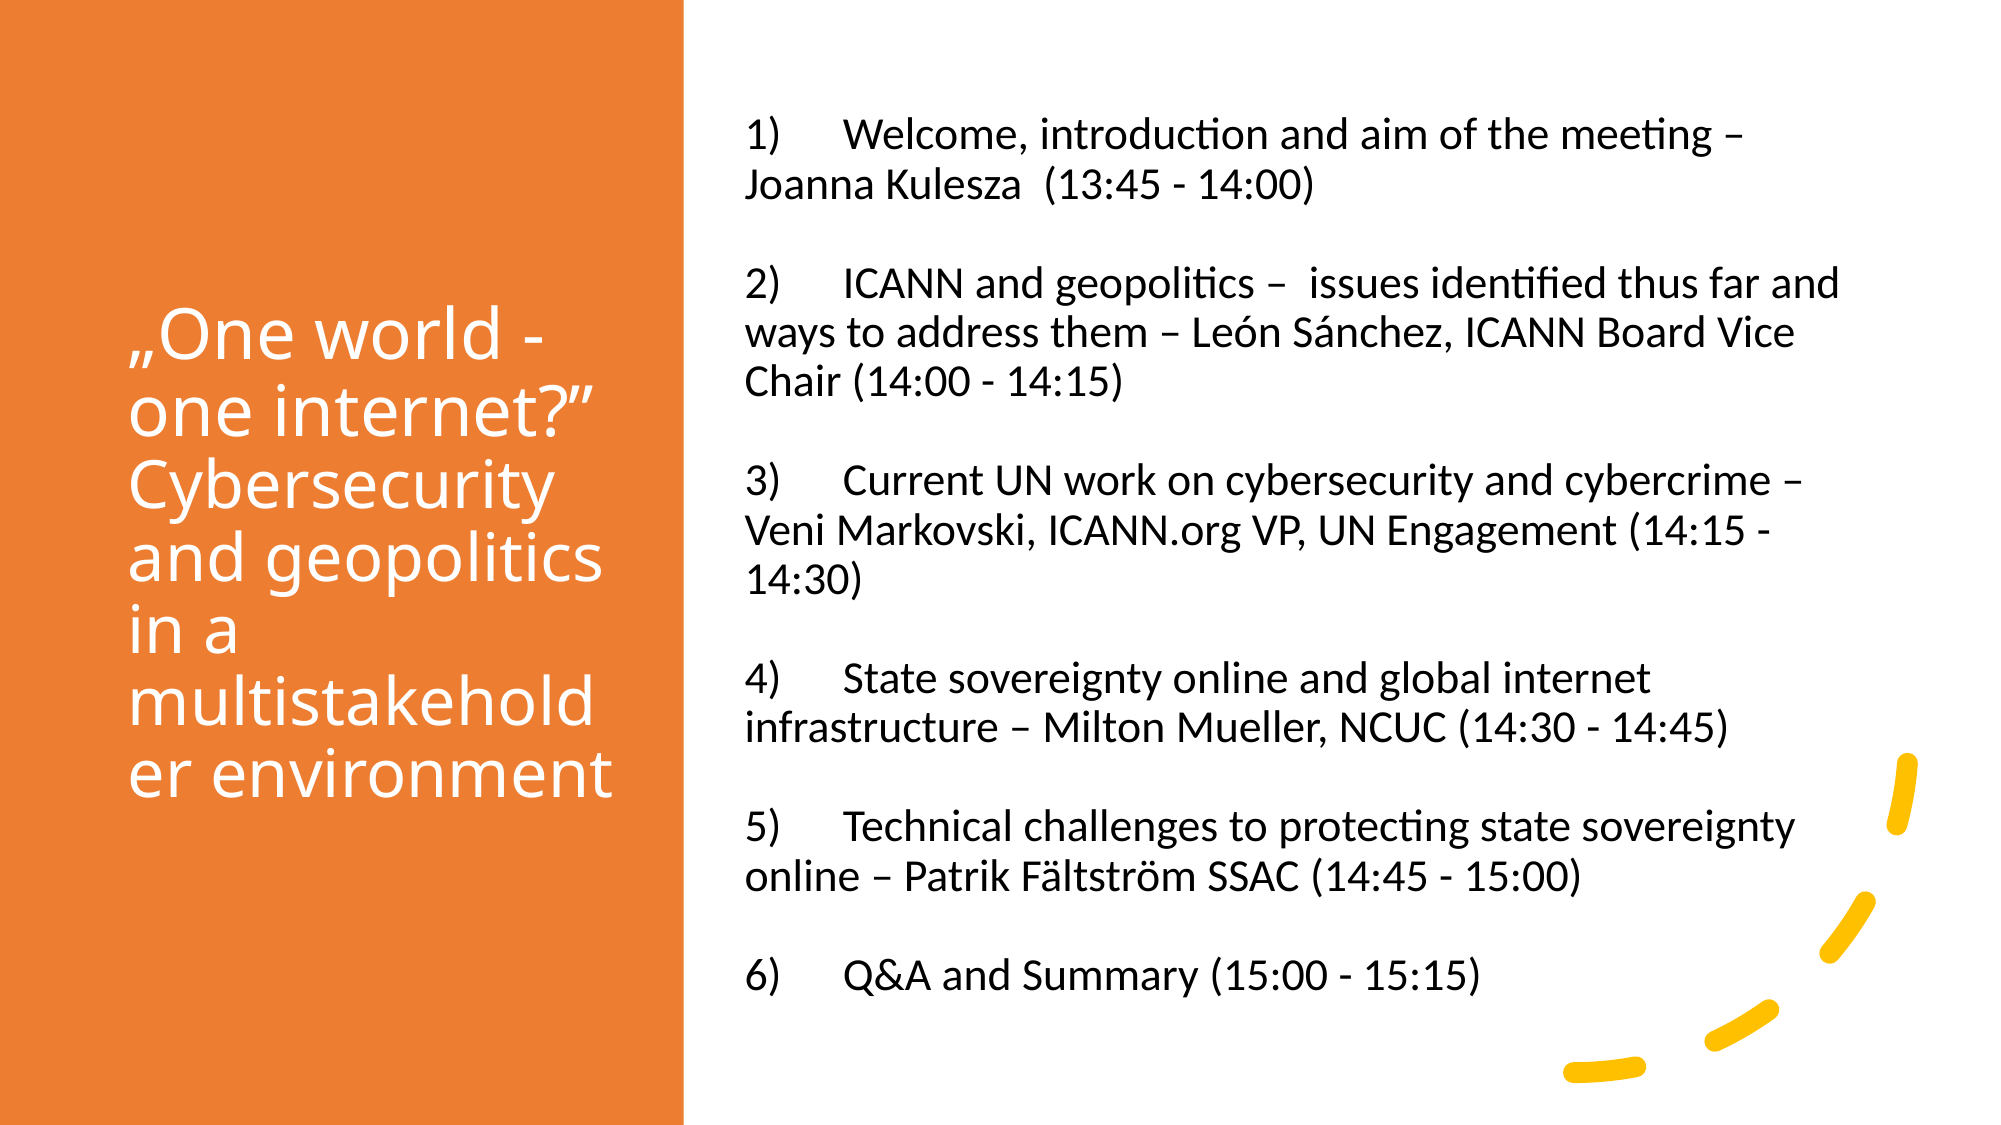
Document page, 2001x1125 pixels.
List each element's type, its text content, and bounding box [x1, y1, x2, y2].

text_box [0, 0, 685, 1125]
text_box [1863, 737, 1909, 907]
list 1) Welcome, introduction and aim of the meeting – Joanna Kulesza (13:45 - 14:00) 2) ICANN and geopolitics – issues identified thus far and ways to address them – León Sánchez, ICANN Board Vice Chair (14:00 - 14:15) 3) Current UN work on cybersecurity and cybercrime – Veni Markovski, ICANN.org VP, UN Engagement (14:15 - 14:30) 4) State sovereignty online and global internet infrastructure – Milton Mueller, NCUC (14:30 - 14:45) 5) Technical challenges to protecting state sovereignty online – Patrik Fältström SSAC (14:45 - 15:00) 6) Q&A and Summary (15:00 - 15:15) [729, 97, 1863, 1014]
title „One world - one internet?” Cybersecurity and geopolitics in a multistakeholder environment [112, 97, 638, 1014]
text_box [685, 0, 2000, 1125]
text_box [1572, 1014, 1764, 1074]
